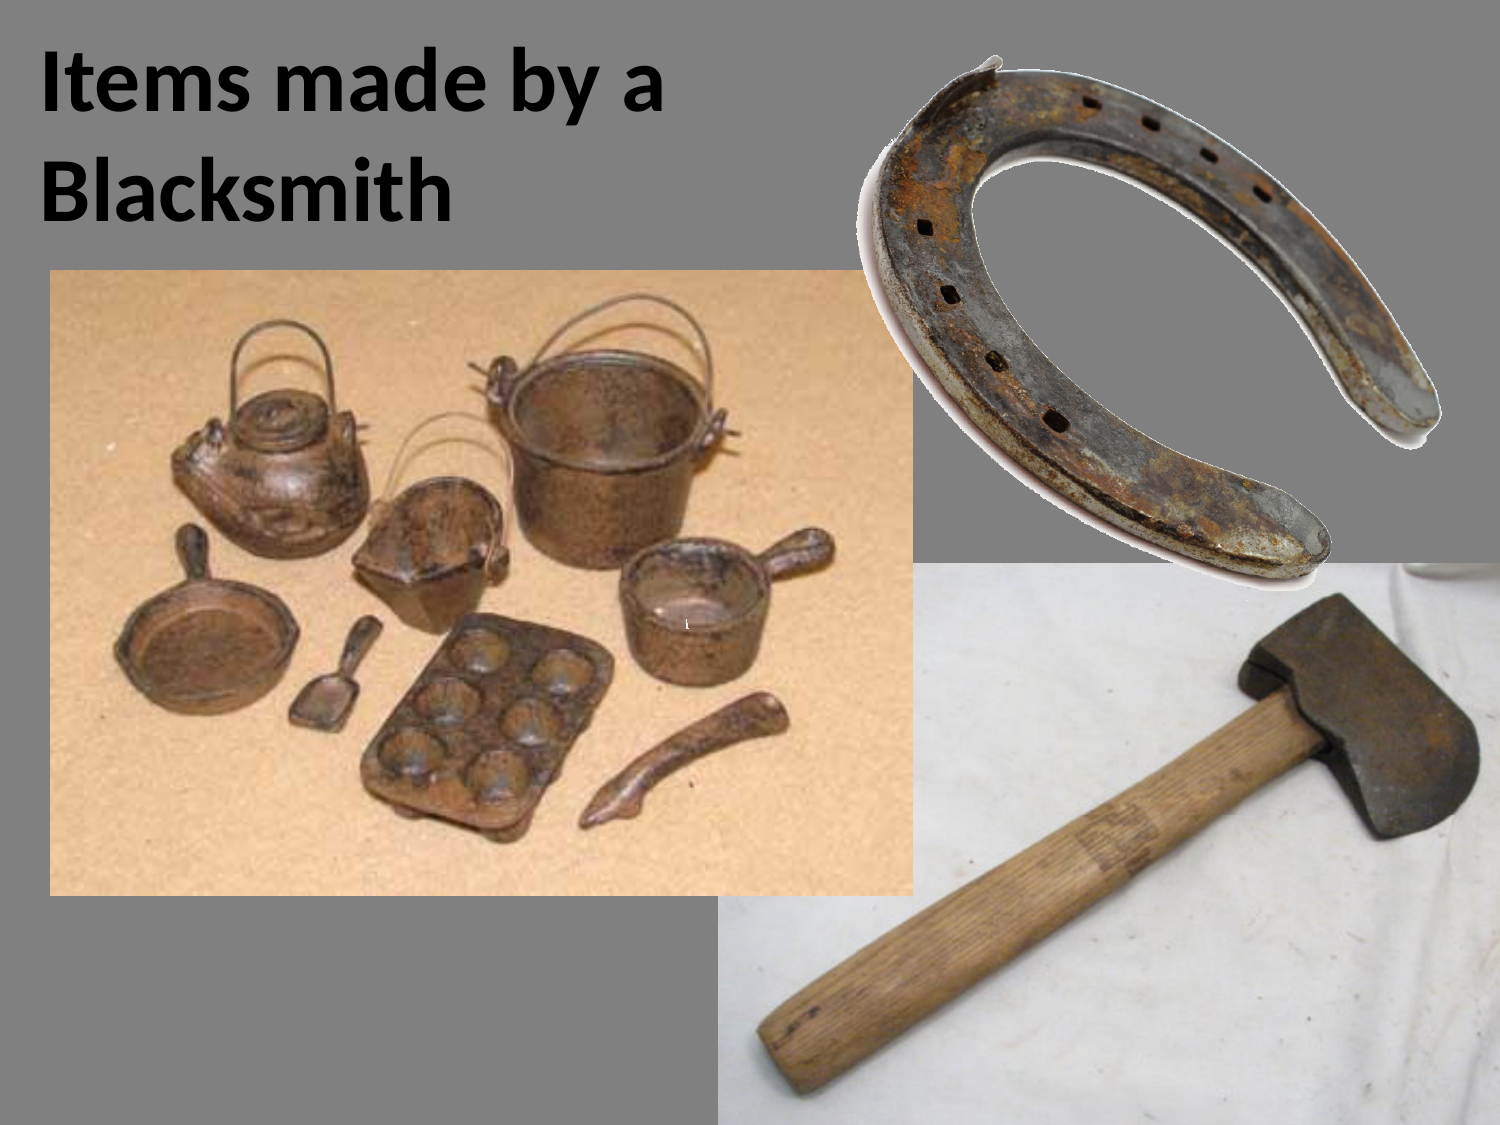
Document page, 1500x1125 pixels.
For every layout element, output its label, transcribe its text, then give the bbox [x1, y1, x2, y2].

picture [49, 3, 1500, 1125]
text_box Items made by a Blacksmith [24, 12, 681, 248]
